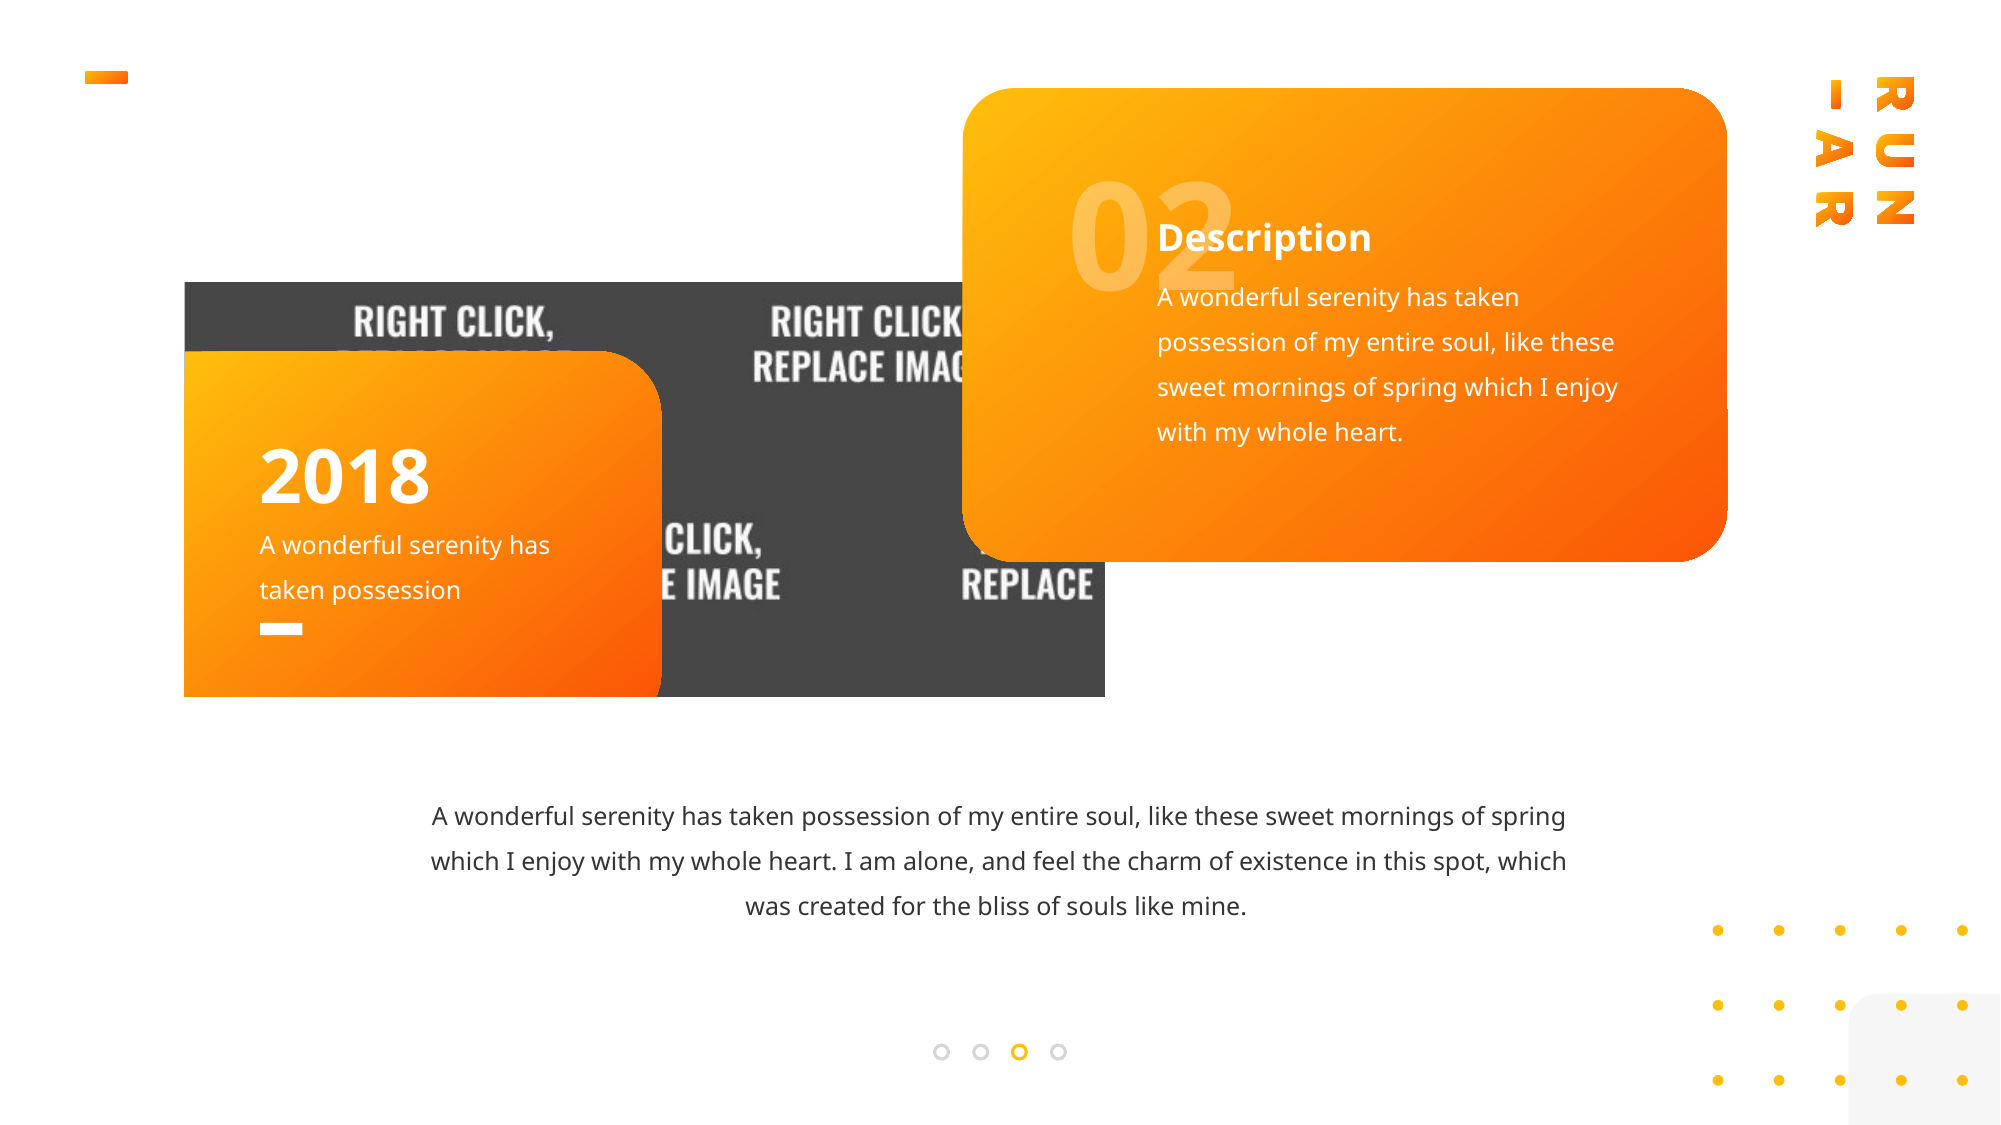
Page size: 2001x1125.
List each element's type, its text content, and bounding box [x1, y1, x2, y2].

text_box [972, 1044, 989, 1061]
text_box 02 [1052, 132, 1366, 328]
text_box [1050, 1044, 1067, 1061]
picture [184, 282, 1105, 697]
text_box A wonderful serenity has taken possession of my entire soul, like these sweet mornings of spring which I enjoy with my whole heart. I am alone, and feel the charm of existence in this spot, which was created for the bliss of souls like mine. [399, 778, 1600, 928]
text_box [961, 87, 1729, 563]
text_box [1790, 103, 1940, 201]
text_box [933, 1044, 950, 1061]
text_box Description [1142, 206, 1456, 267]
text_box [1011, 1044, 1028, 1061]
text_box A wonderful serenity has taken possession of my entire soul, like these sweet mornings of spring which I enjoy with my whole heart. [1142, 259, 1639, 454]
